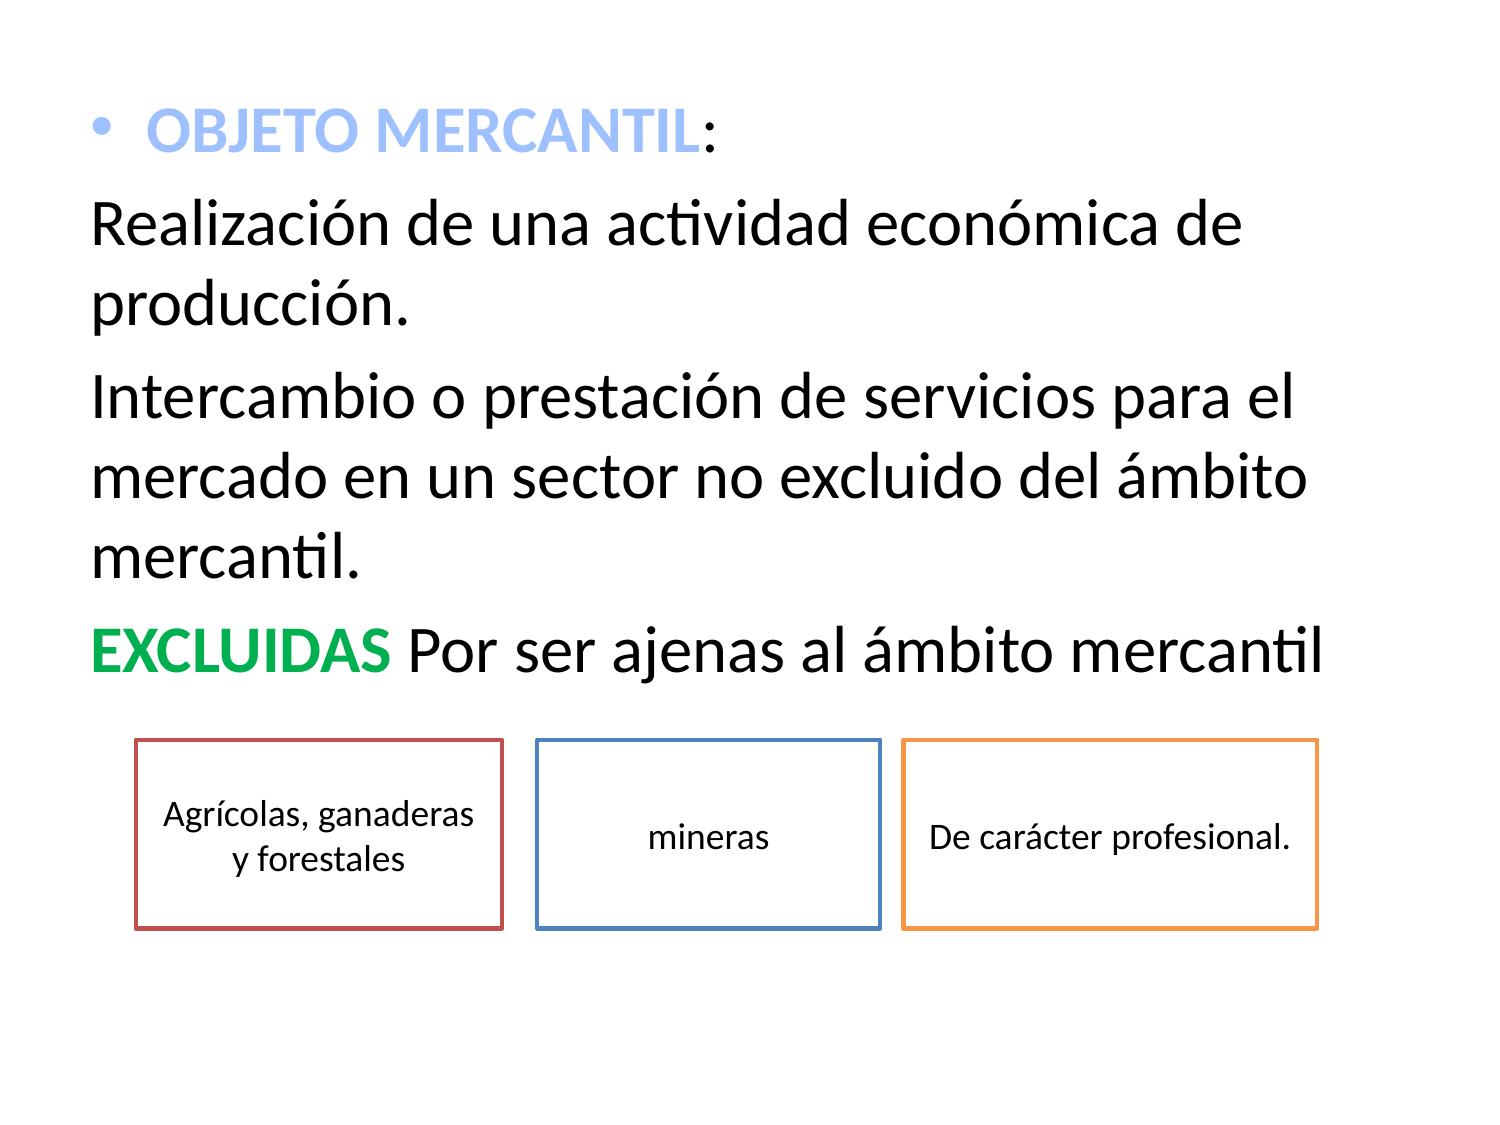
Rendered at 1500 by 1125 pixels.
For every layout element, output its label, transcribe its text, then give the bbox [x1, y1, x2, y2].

text_box mineras [535, 738, 882, 931]
text_box De carácter profesional. [901, 738, 1319, 931]
text_box Agrícolas, ganaderas y forestales [134, 738, 504, 931]
list OBJETO MERCANTIL: Realización de una actividad económica de producción. Intercambio o prestación de servicios para el mercado en un sector no excluido del ámbito mercantil. EXCLUIDAS Por ser ajenas al ámbito mercantil [75, 78, 1425, 1005]
